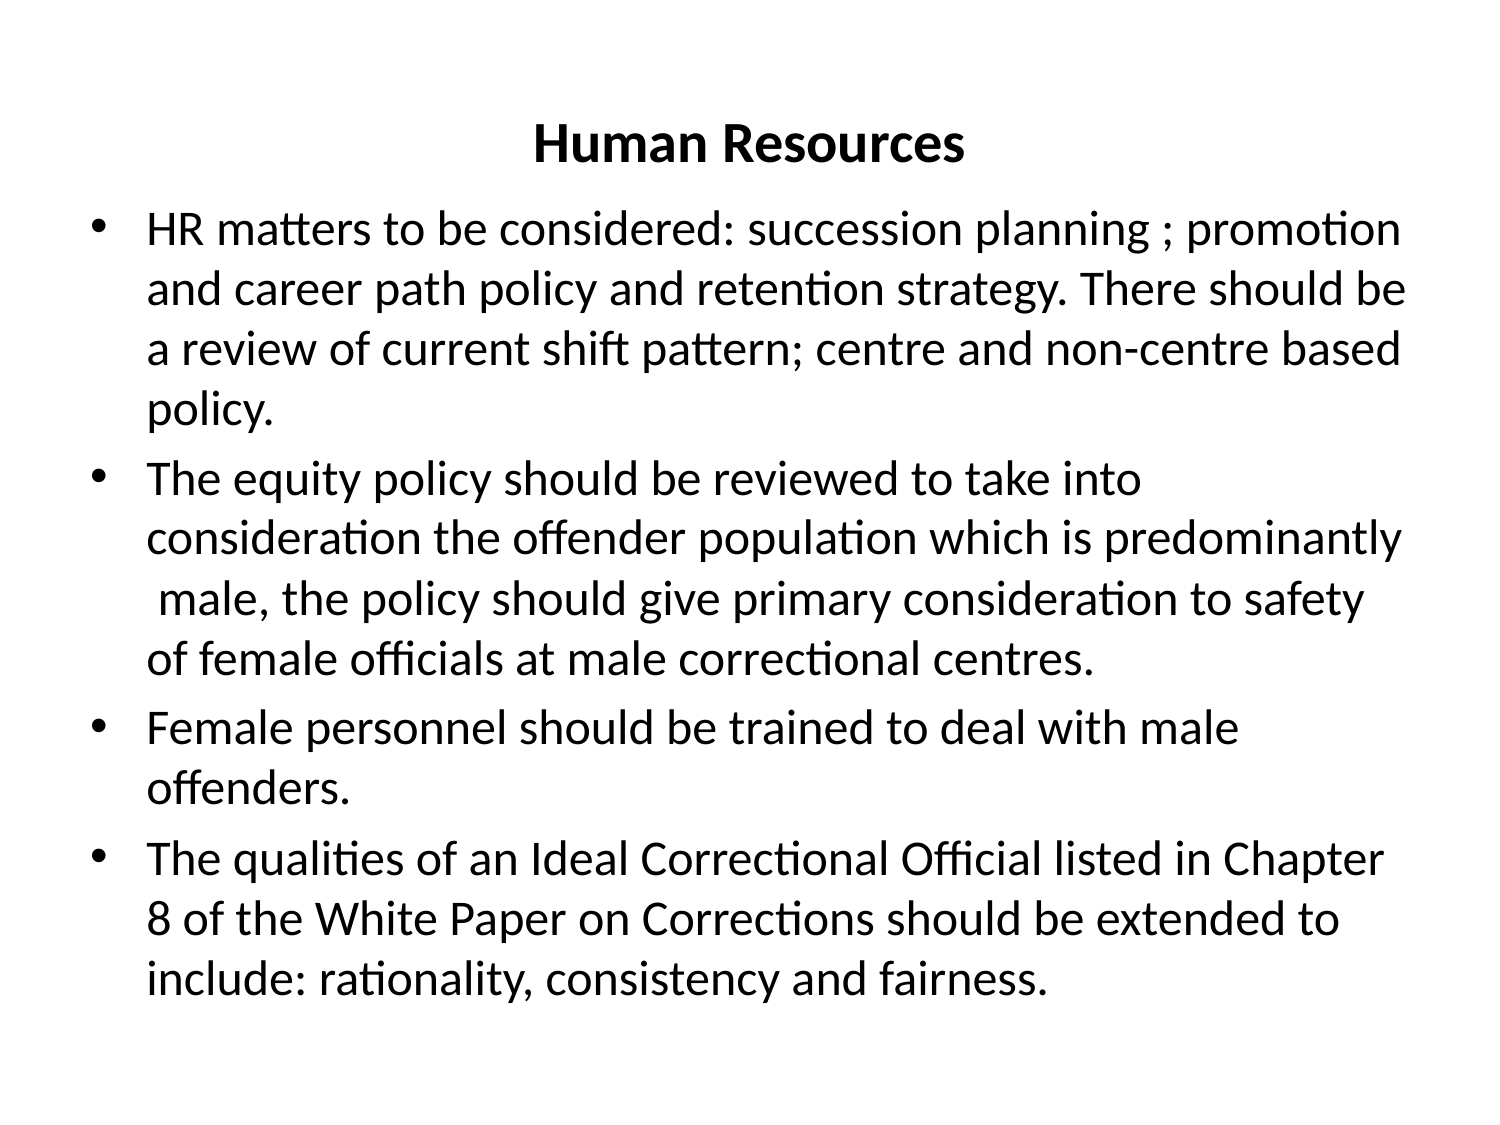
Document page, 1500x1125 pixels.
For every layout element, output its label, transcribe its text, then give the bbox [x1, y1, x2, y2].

list HR matters to be considered: succession planning ; promotion and career path policy and retention strategy. There should be a review of current shift pattern; centre and non-centre based policy. The equity policy should be reviewed to take into consideration the offender population which is predominantly male, the policy should give primary consideration to safety of female officials at male correctional centres. Female personnel should be trained to deal with male offenders. The qualities of an Ideal Correctional Official listed in Chapter 8 of the White Paper on Corrections should be extended to include: rationality, consistency and fairness. [75, 187, 1425, 1005]
title Human Resources [75, 45, 1425, 187]
